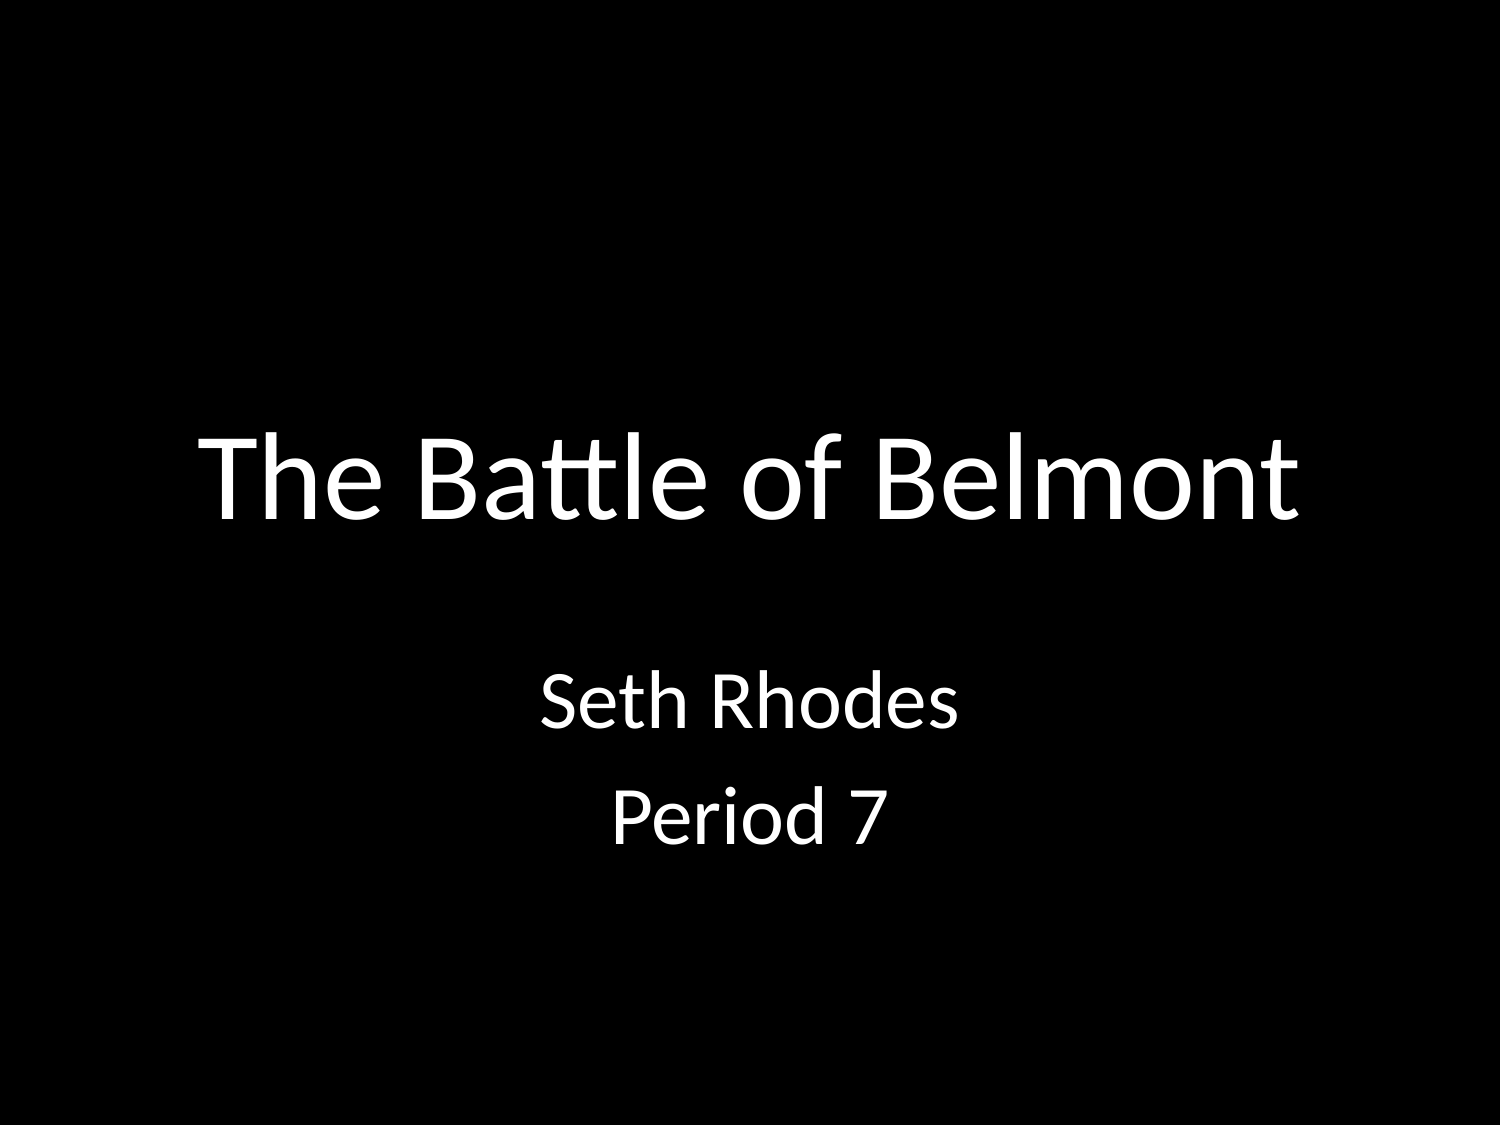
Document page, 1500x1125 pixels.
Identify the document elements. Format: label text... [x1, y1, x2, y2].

title The Battle of Belmont [112, 349, 1388, 591]
subtitle Seth Rhodes Period 7 [225, 637, 1275, 925]
